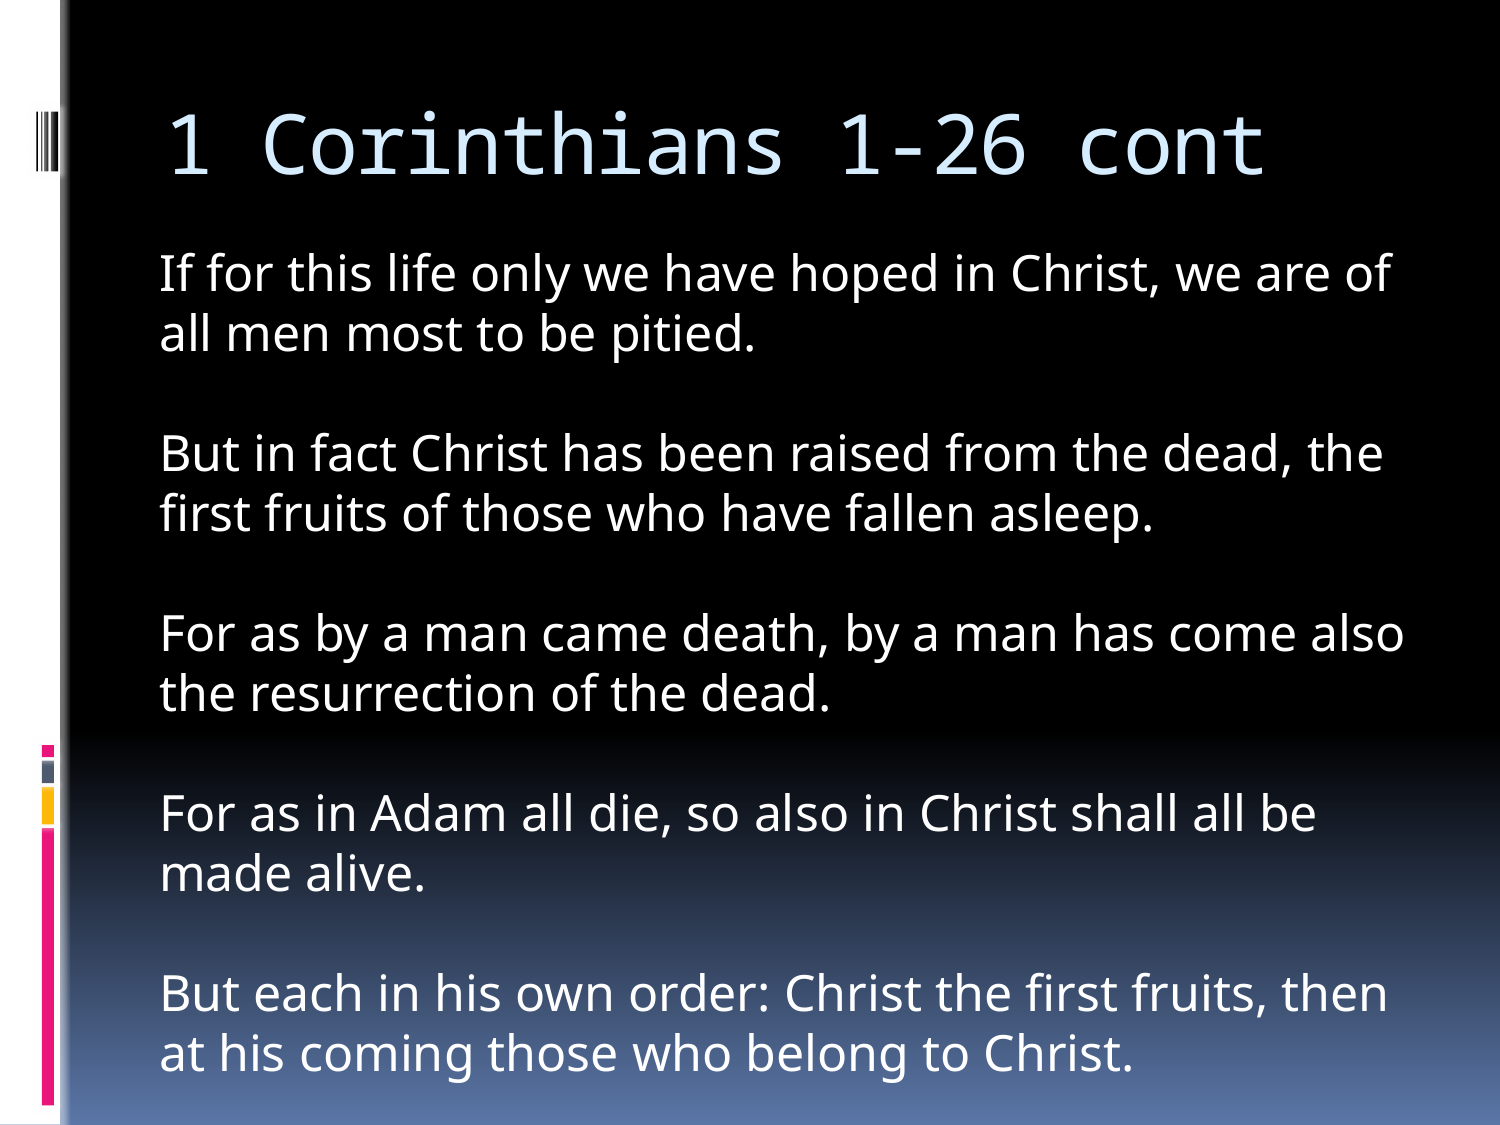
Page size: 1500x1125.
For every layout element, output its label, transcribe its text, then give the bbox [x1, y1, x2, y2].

text_box If for this life only we have hoped in Christ, we are of all men most to be pitied. But in fact Christ has been raised from the dead, the first fruits of those who have fallen asleep. For as by a man came death, by a man has come also the resurrection of the dead. For as in Adam all die, so also in Christ shall all be made alive. But each in his own order: Christ the first fruits, then at his coming those who belong to Christ. [144, 233, 1425, 1125]
title 1 Corinthians 1-26 cont [150, 83, 1425, 233]
